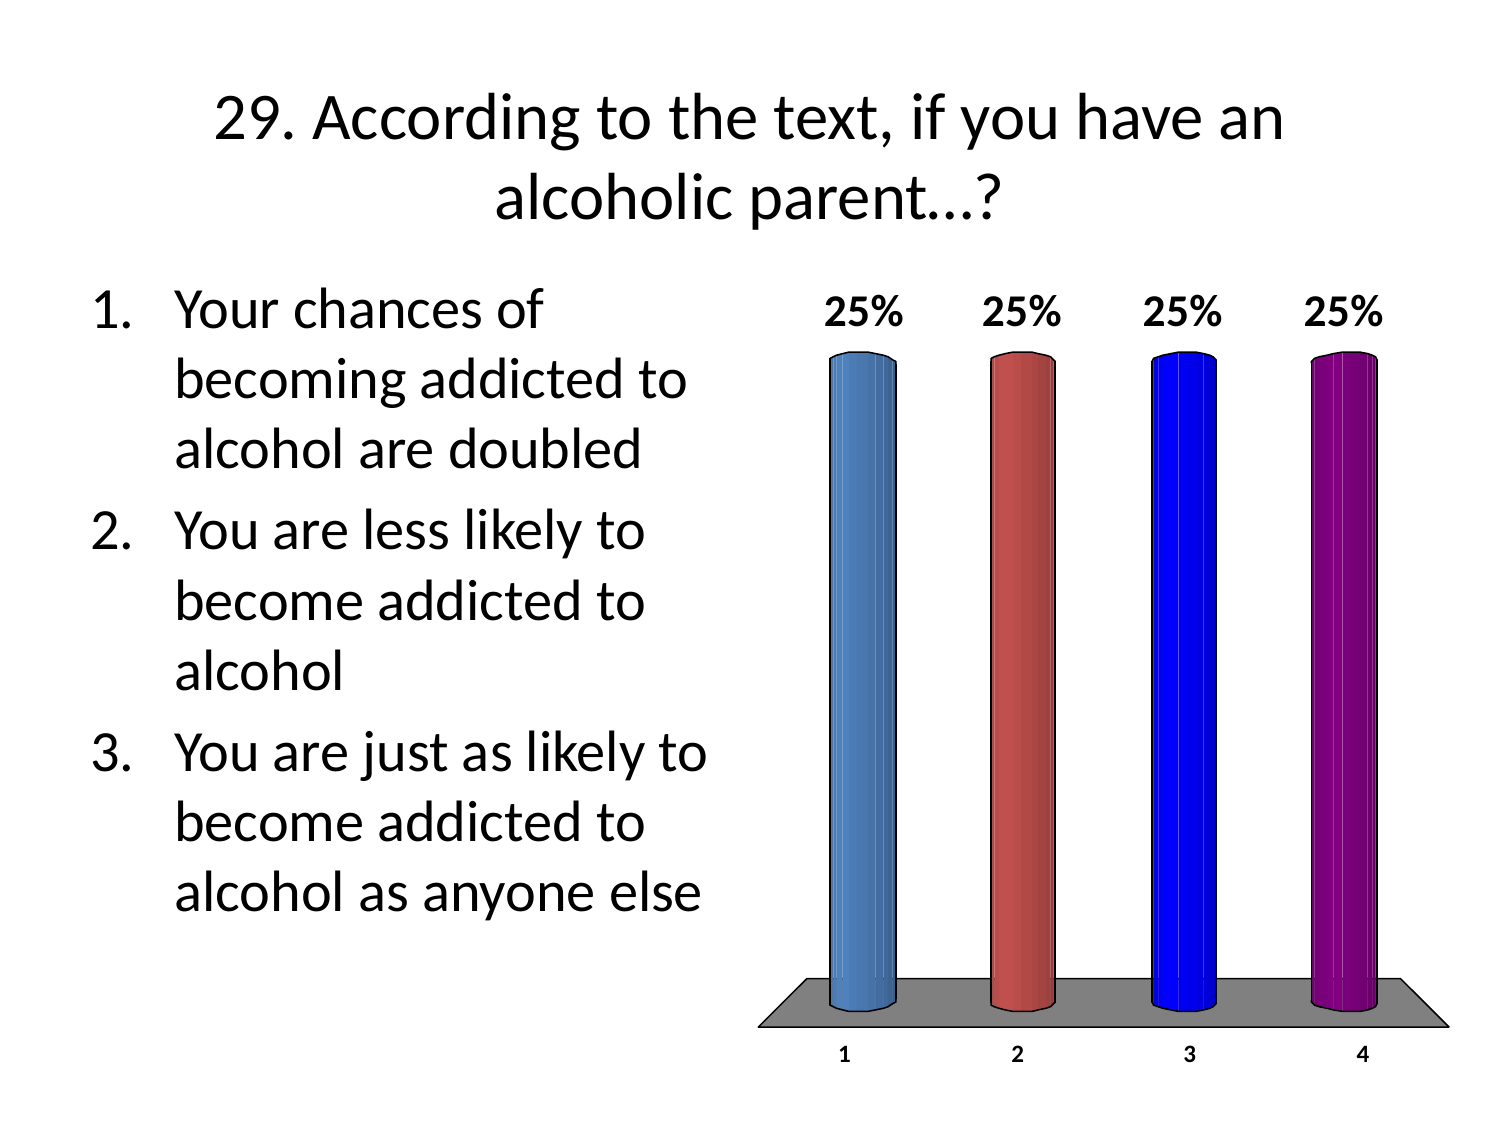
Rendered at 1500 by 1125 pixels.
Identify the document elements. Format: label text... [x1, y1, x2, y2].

title 29. According to the text, if you have an alcoholic parent…? [75, 59, 1425, 247]
list Your chances of becoming addicted to alcohol are doubled You are less likely to become addicted to alcohol You are just as likely to become addicted to alcohol as anyone else [75, 262, 750, 1005]
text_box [739, 270, 1490, 1115]
